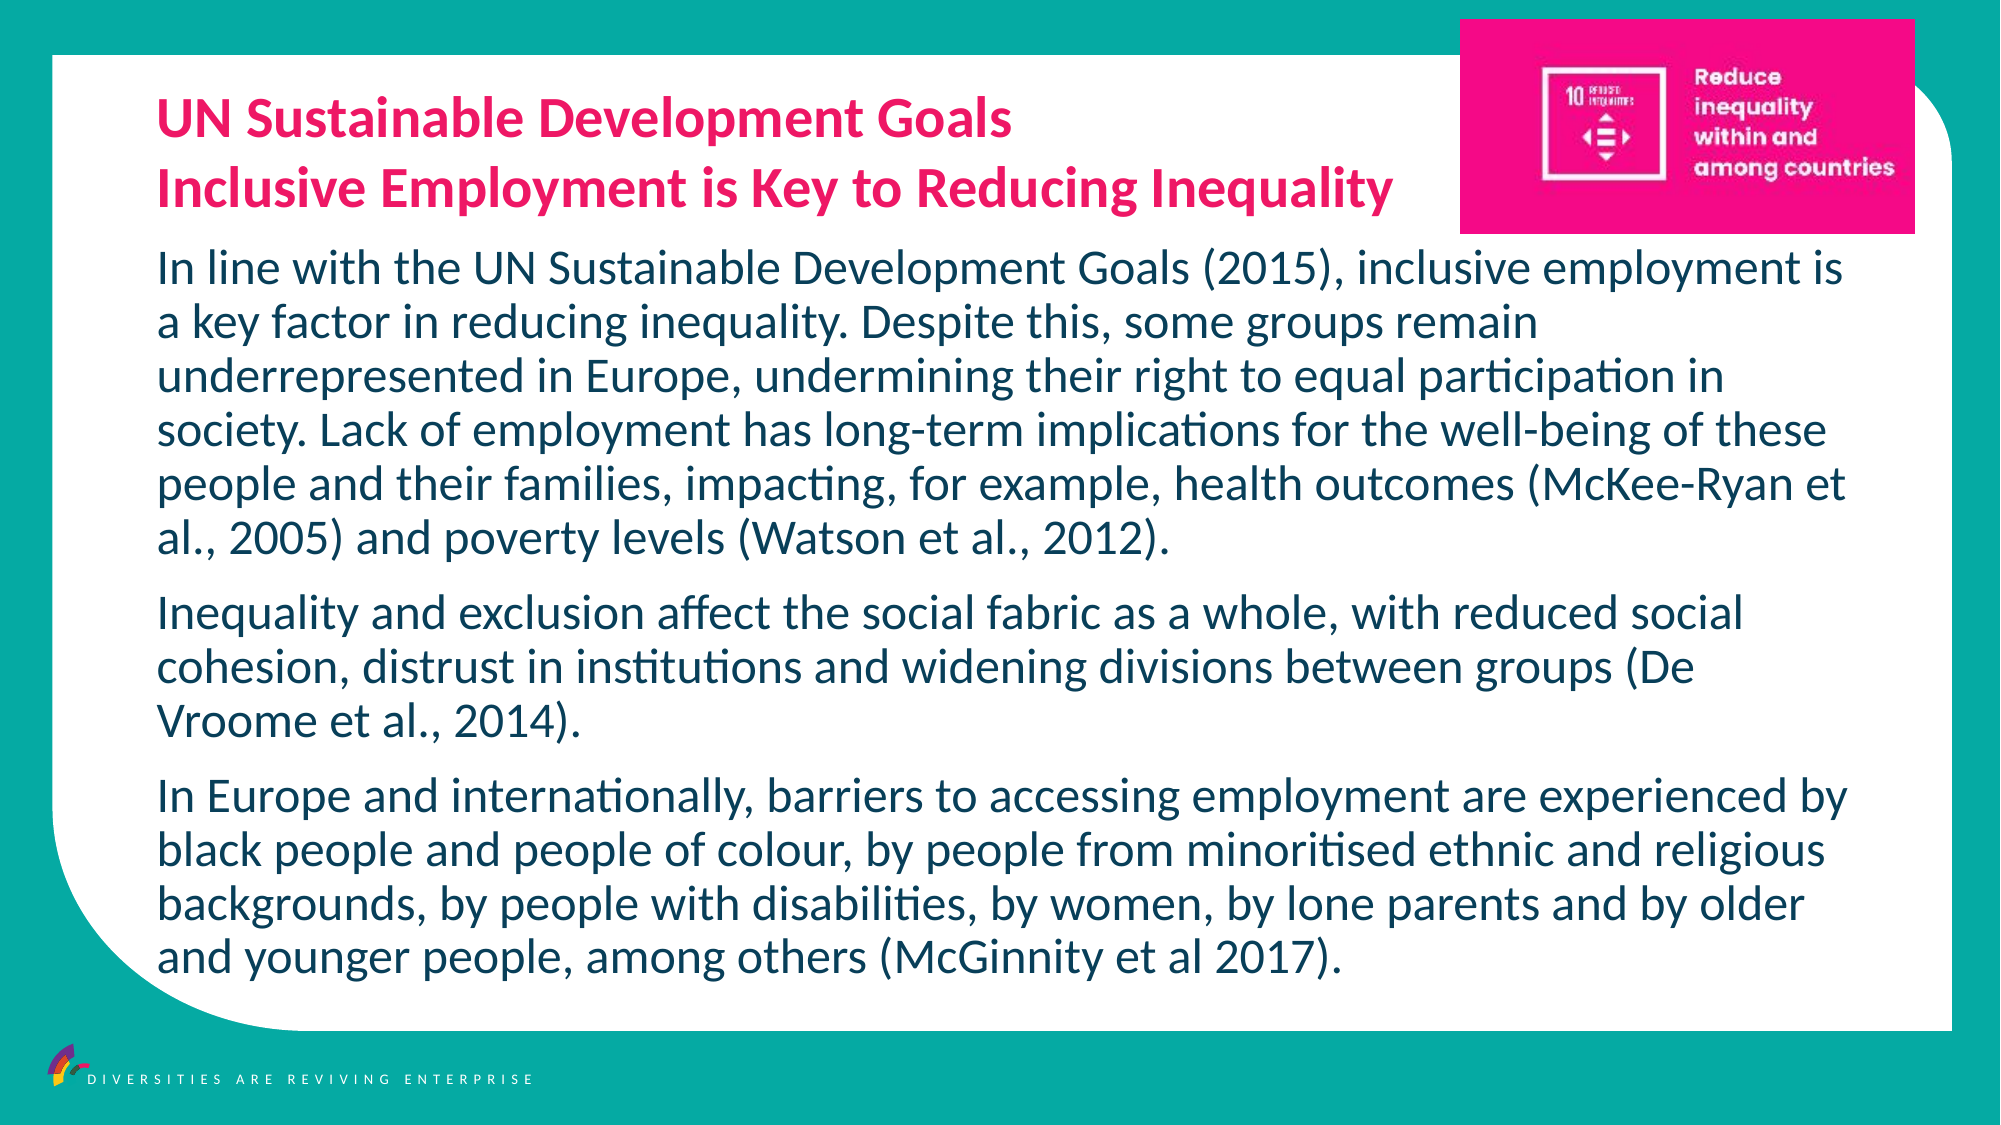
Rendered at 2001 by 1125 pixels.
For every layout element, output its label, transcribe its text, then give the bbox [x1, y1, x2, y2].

list In line with the UN Sustainable Development Goals (2015), inclusive employment is a key factor in reducing inequality. Despite this, some groups remain underrepresented in Europe, undermining their right to equal participation in society. Lack of employment has long-term implications for the well-being of these people and their families, impacting, for example, health outcomes (McKee-Ryan et al., 2005) and poverty levels (Watson et al., 2012). Inequality and exclusion affect the social fabric as a whole, with reduced social cohesion, distrust in institutions and widening divisions between groups (De Vroome et al., 2014). In Europe and internationally, barriers to accessing employment are experienced by black people and people of colour, by people from minoritised ethnic and religious backgrounds, by people with disabilities, by women, by lone parents and by older and younger people, among others (McGinnity et al 2017). [141, 234, 1880, 866]
picture [1460, 19, 1915, 234]
list UN Sustainable Development Goals Inclusive Employment is Key to Reducing Inequality [141, 71, 1460, 204]
